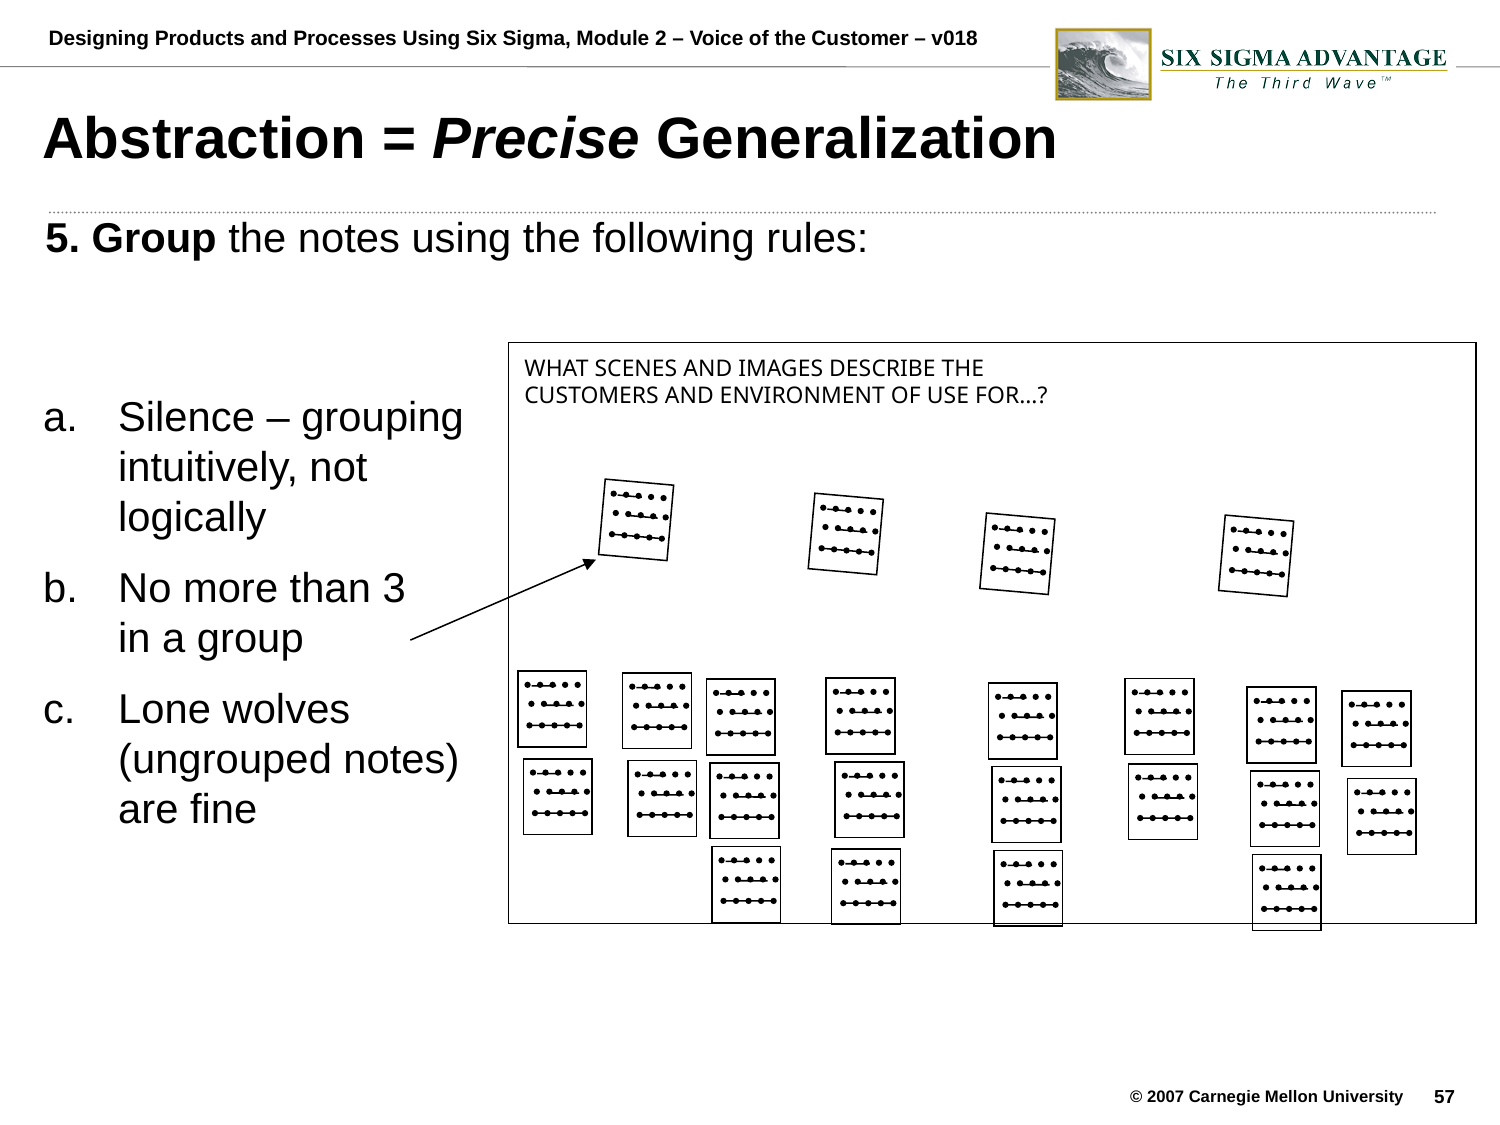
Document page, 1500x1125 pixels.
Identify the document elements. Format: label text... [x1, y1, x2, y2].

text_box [834, 761, 905, 838]
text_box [811, 495, 881, 573]
text_box Neutral [703, 681, 777, 763]
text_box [988, 682, 1058, 760]
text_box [982, 515, 1052, 592]
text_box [1246, 686, 1317, 764]
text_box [1124, 678, 1195, 755]
text_box Neutral [1121, 681, 1196, 763]
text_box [711, 846, 781, 923]
picture [1049, 24, 1456, 104]
text_box 5. Group the notes using the following rules: [30, 203, 1315, 269]
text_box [601, 481, 671, 558]
text_box Neutral [988, 769, 1063, 850]
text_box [1341, 690, 1412, 767]
text_box Neutral [822, 680, 899, 761]
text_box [622, 672, 692, 749]
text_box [1347, 778, 1417, 855]
text_box Silence – grouping intuitively, not logically No more than 3 in a group Lone wolves (ungrouped notes) are fine [28, 382, 521, 839]
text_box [627, 760, 697, 837]
text_box Neutral [985, 685, 1061, 766]
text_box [991, 766, 1062, 843]
text_box [508, 342, 1476, 924]
text_box Neutral [706, 764, 783, 846]
text_box WHAT SCENES AND IMAGES DESCRIBE THE CUSTOMERS AND ENVIRONMENT OF USE FOR…? [509, 346, 1123, 416]
text_box Neutral [1243, 689, 1323, 854]
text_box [1252, 854, 1322, 931]
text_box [831, 848, 901, 925]
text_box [709, 762, 780, 839]
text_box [523, 758, 593, 835]
title Abstraction = Precise Generalization [42, 113, 1438, 170]
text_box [1221, 517, 1291, 594]
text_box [825, 677, 896, 755]
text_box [517, 670, 587, 748]
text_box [706, 678, 776, 756]
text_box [993, 850, 1063, 927]
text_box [1128, 763, 1198, 840]
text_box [1250, 770, 1320, 847]
text_box [410, 558, 597, 641]
